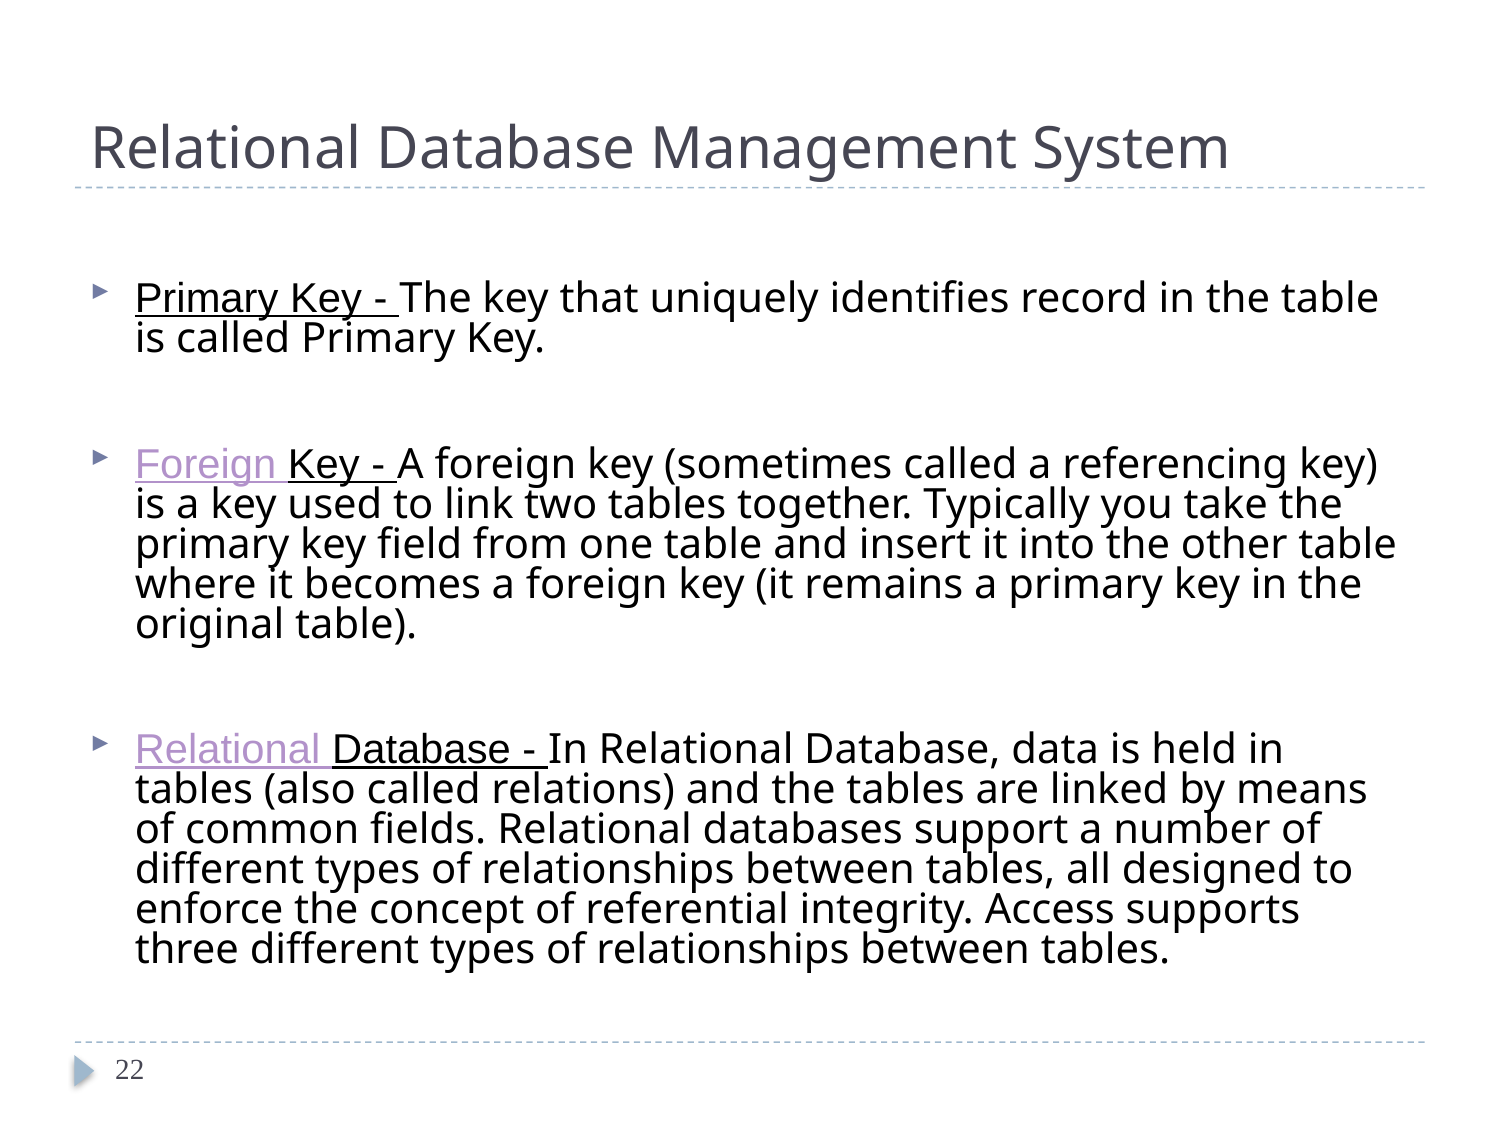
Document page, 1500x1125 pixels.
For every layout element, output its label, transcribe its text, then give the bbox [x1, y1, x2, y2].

slide_number 22 [100, 1042, 426, 1103]
title Relational Database Management System [74, 24, 1426, 188]
list Primary Key - The key that uniquely identifies record in the table is called Primary Key. Foreign Key - A foreign key (sometimes called a referencing key) is a key used to link two tables together. Typically you take the primary key field from one table and insert it into the other table where it becomes a foreign key (it remains a primary key in the original table). Relational Database - In Relational Database, data is held in tables (also called relations) and the tables are linked by means of common fields. Relational databases support a number of different types of relationships between tables, all designed to enforce the concept of referential integrity. Access supports three different types of relationships between tables. [74, 199, 1426, 1011]
